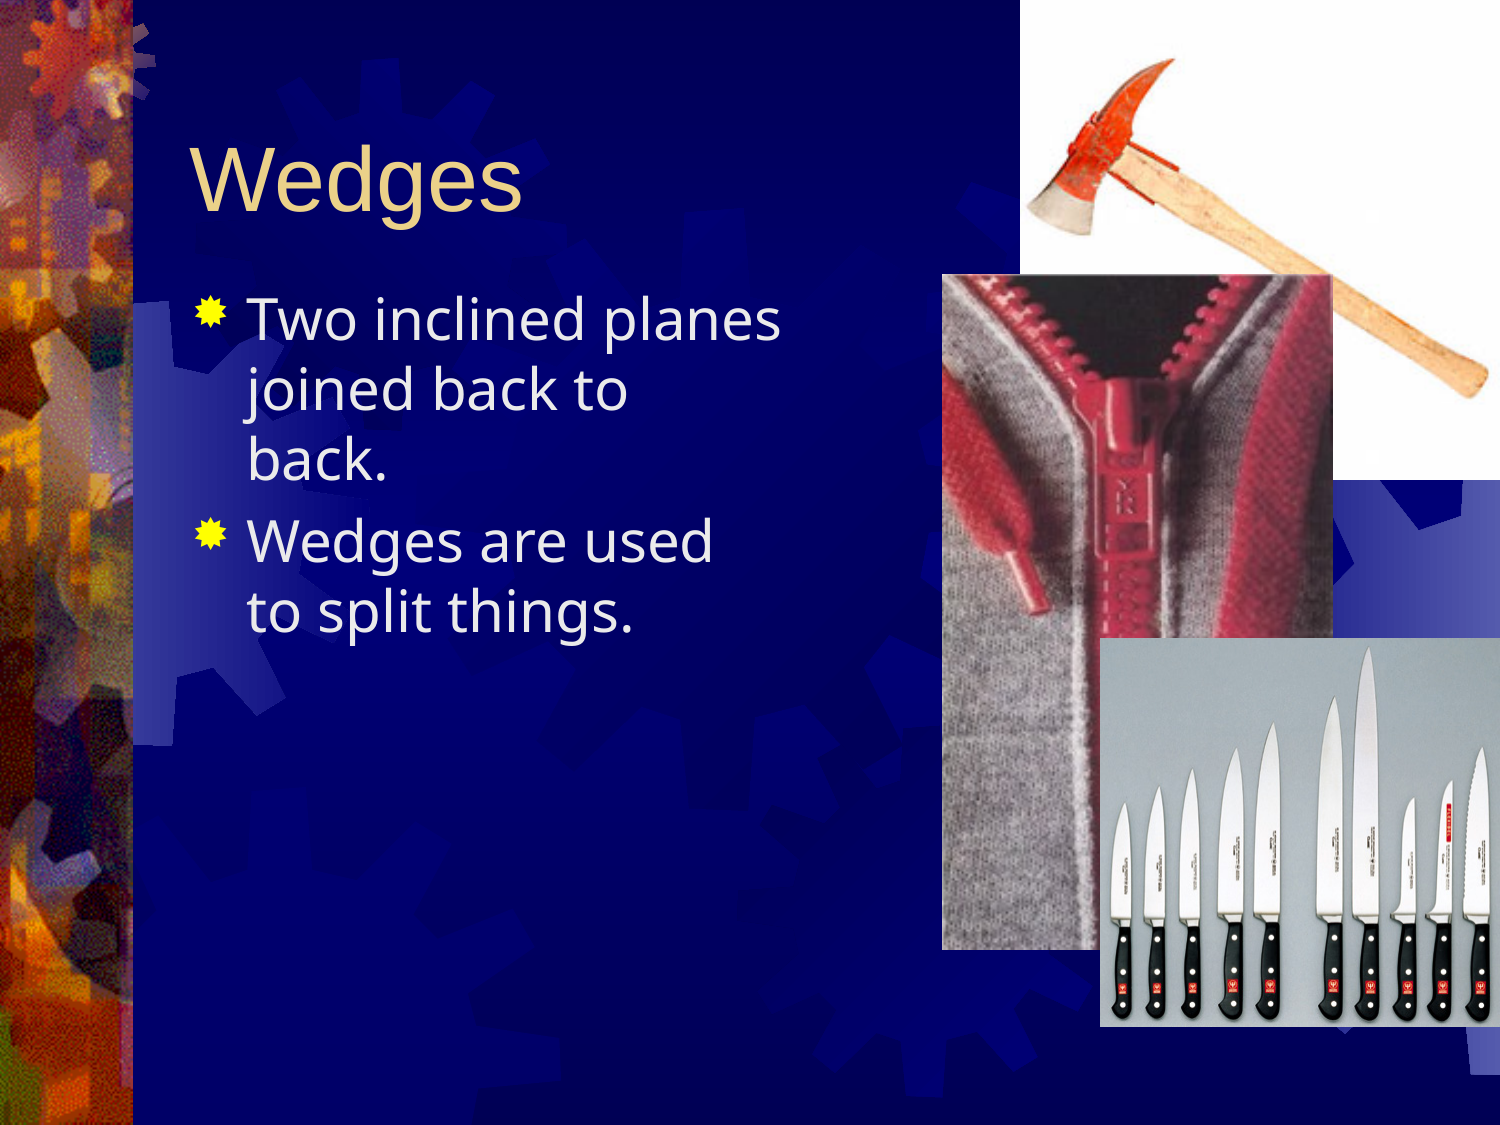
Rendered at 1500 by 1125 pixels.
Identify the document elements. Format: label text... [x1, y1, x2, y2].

picture [1099, 638, 1500, 1028]
list Two inclined planes joined back to back. Wedges are used to split things. [174, 274, 801, 951]
picture [0, 0, 133, 1125]
title Wedges [174, 49, 1014, 238]
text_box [941, 274, 1334, 951]
picture [1019, 0, 1500, 481]
